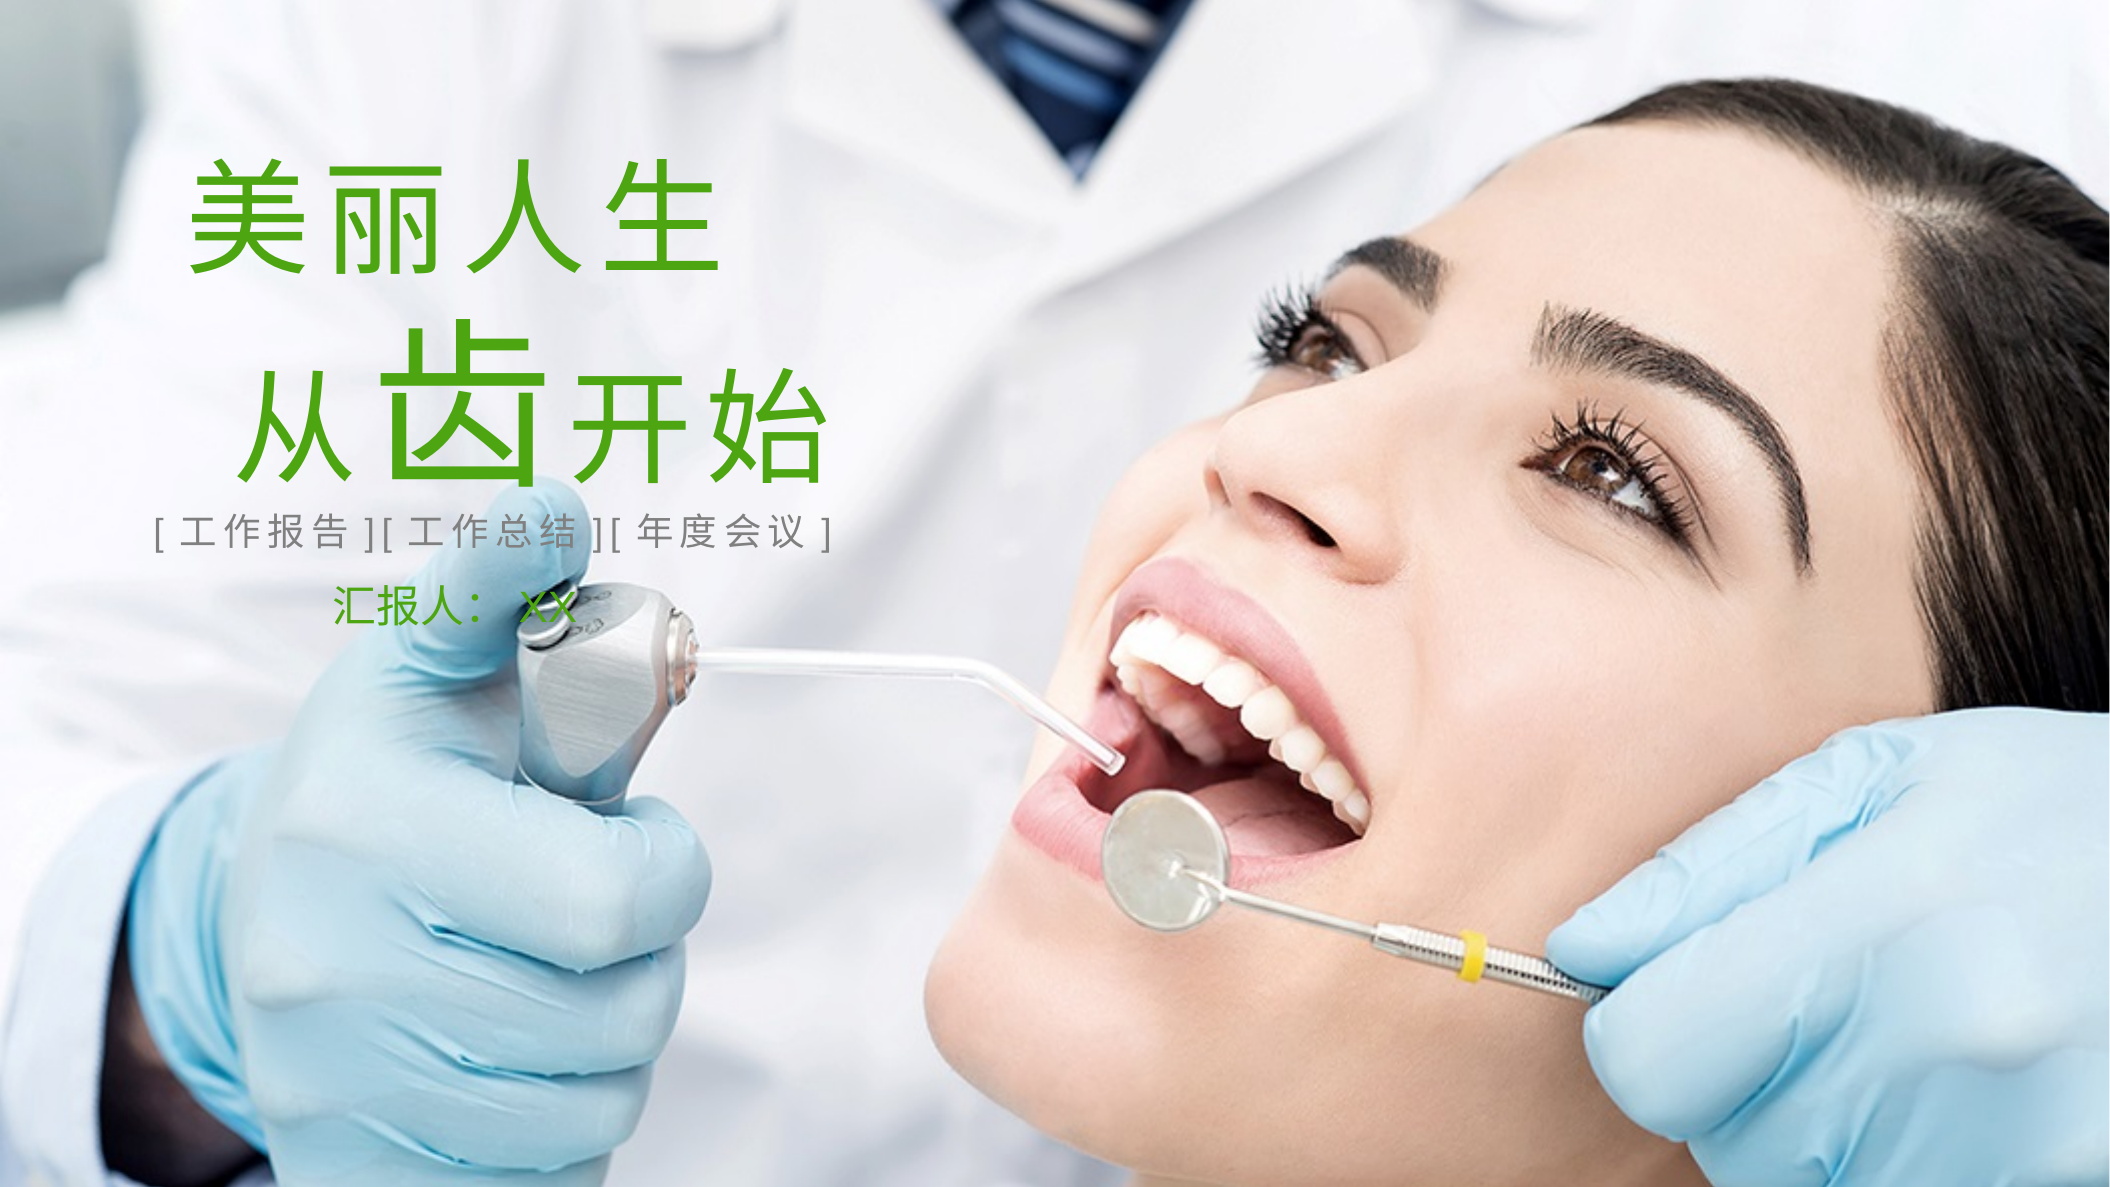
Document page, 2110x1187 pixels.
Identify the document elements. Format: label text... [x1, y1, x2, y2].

text_box 汇报人：XX [282, 555, 627, 639]
text_box [0, 0, 2110, 1187]
text_box 美丽人生 从齿开始 [0, 132, 910, 518]
text_box [工作报告][工作总结][年度会议] [97, 518, 888, 561]
